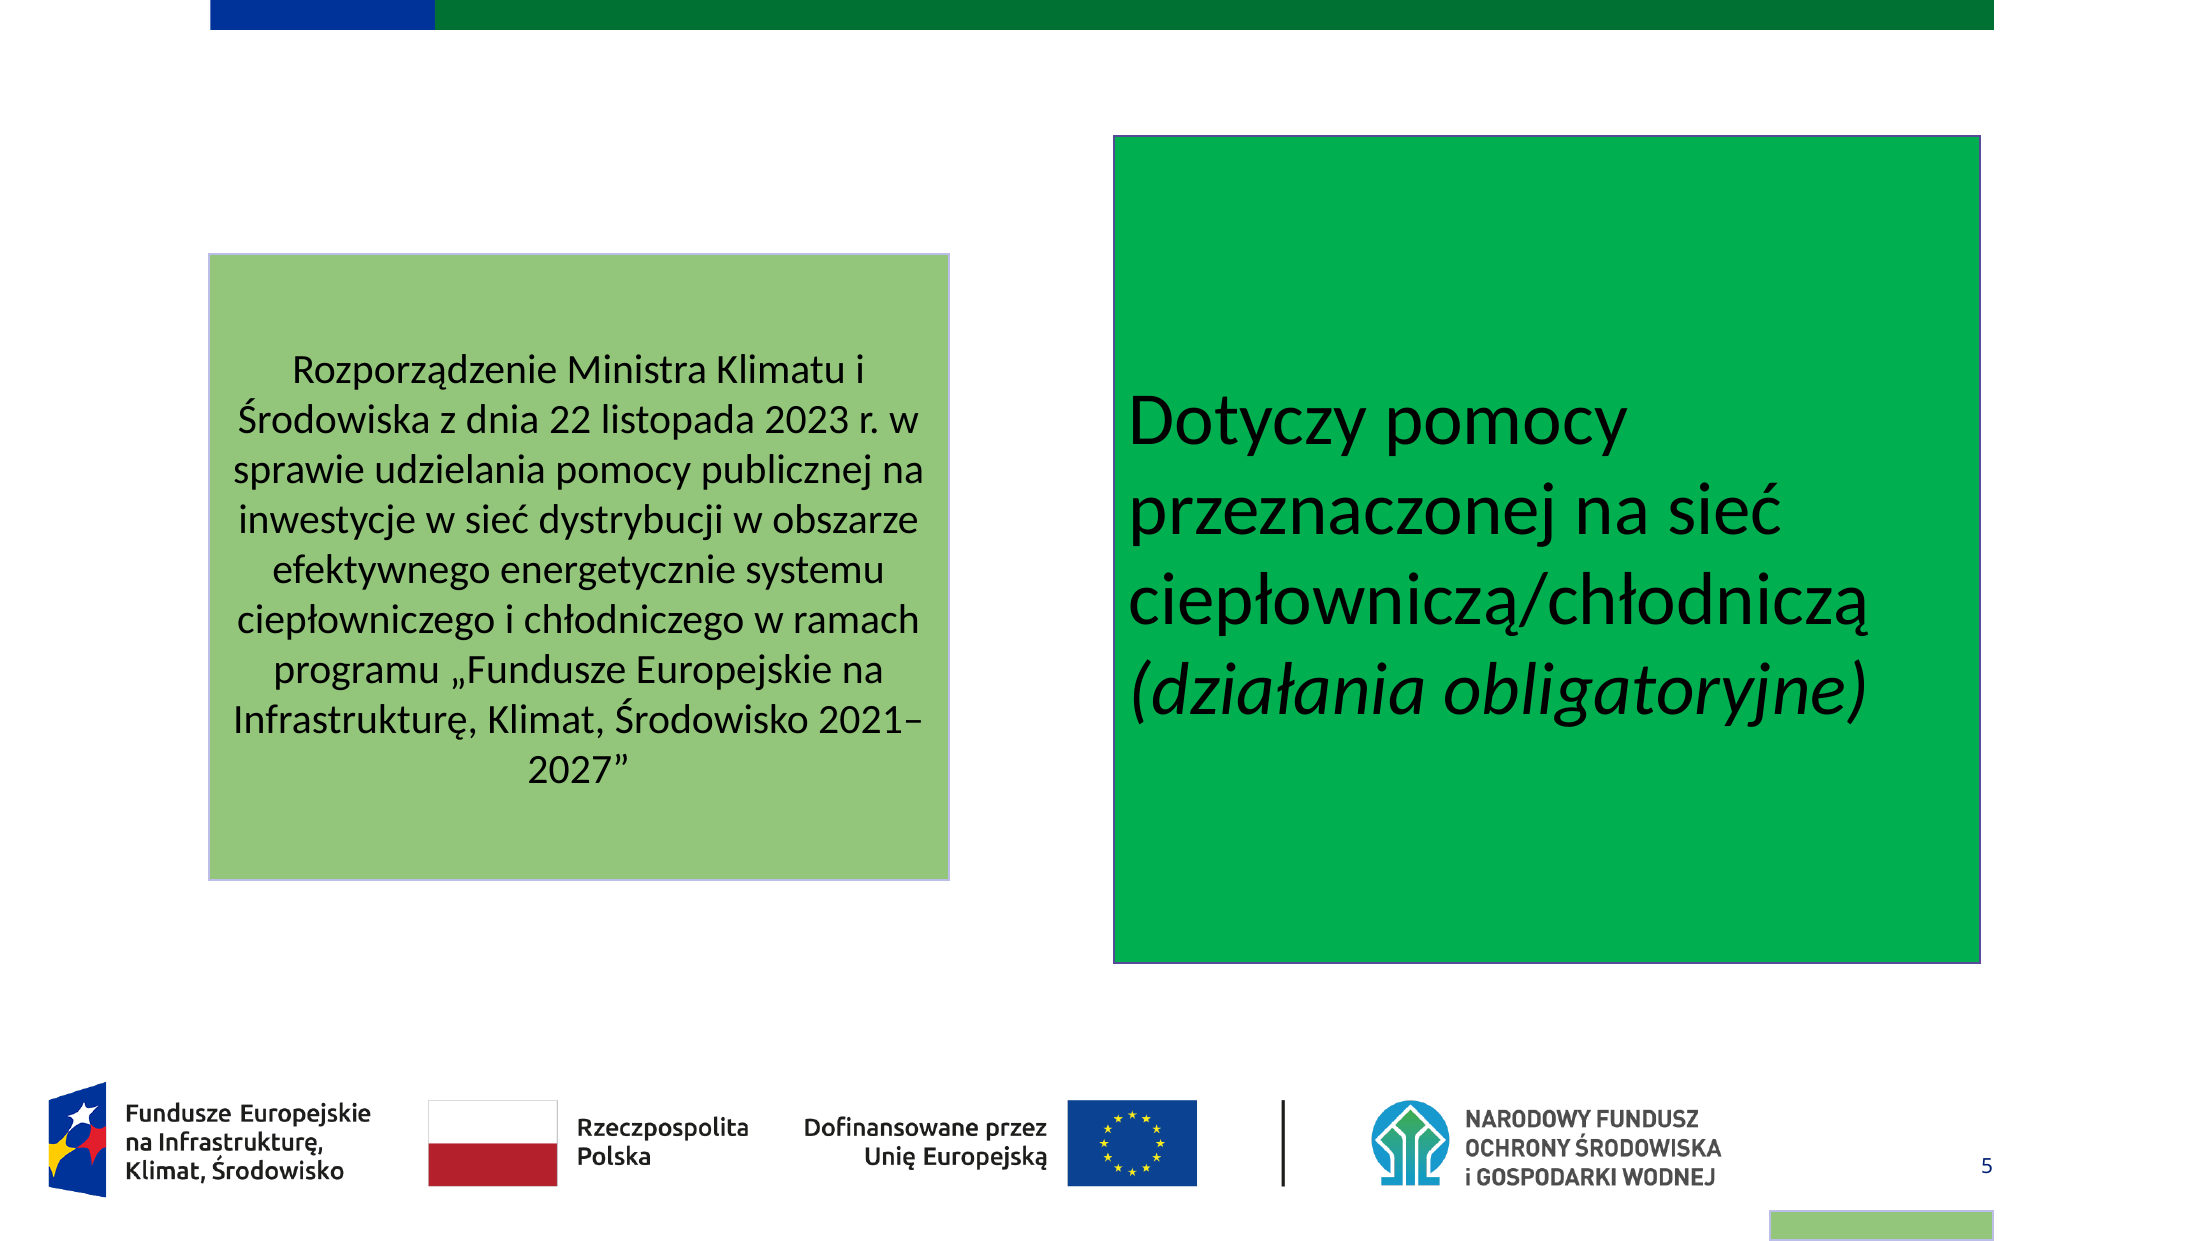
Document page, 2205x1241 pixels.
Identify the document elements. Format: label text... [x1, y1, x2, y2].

picture [18, 1053, 1751, 1226]
text_box Dotyczy pomocy przeznaczonej na sieć ciepłowniczą/chłodniczą (działania obligatoryjne) [1113, 135, 1981, 964]
slide_number 5 [1770, 1151, 1993, 1182]
text_box Rozporządzenie Ministra Klimatu i Środowiska z dnia 22 listopada 2023 r. w sprawie udzielania pomocy publicznej na inwestycje w sieć dystrybucji w obszarze efektywnego energetycznie systemu ciepłowniczego i chłodniczego w ramach programu „Fundusze Europejskie na Infrastrukturę, Klimat, Środowisko 2021–2027” [208, 253, 950, 881]
